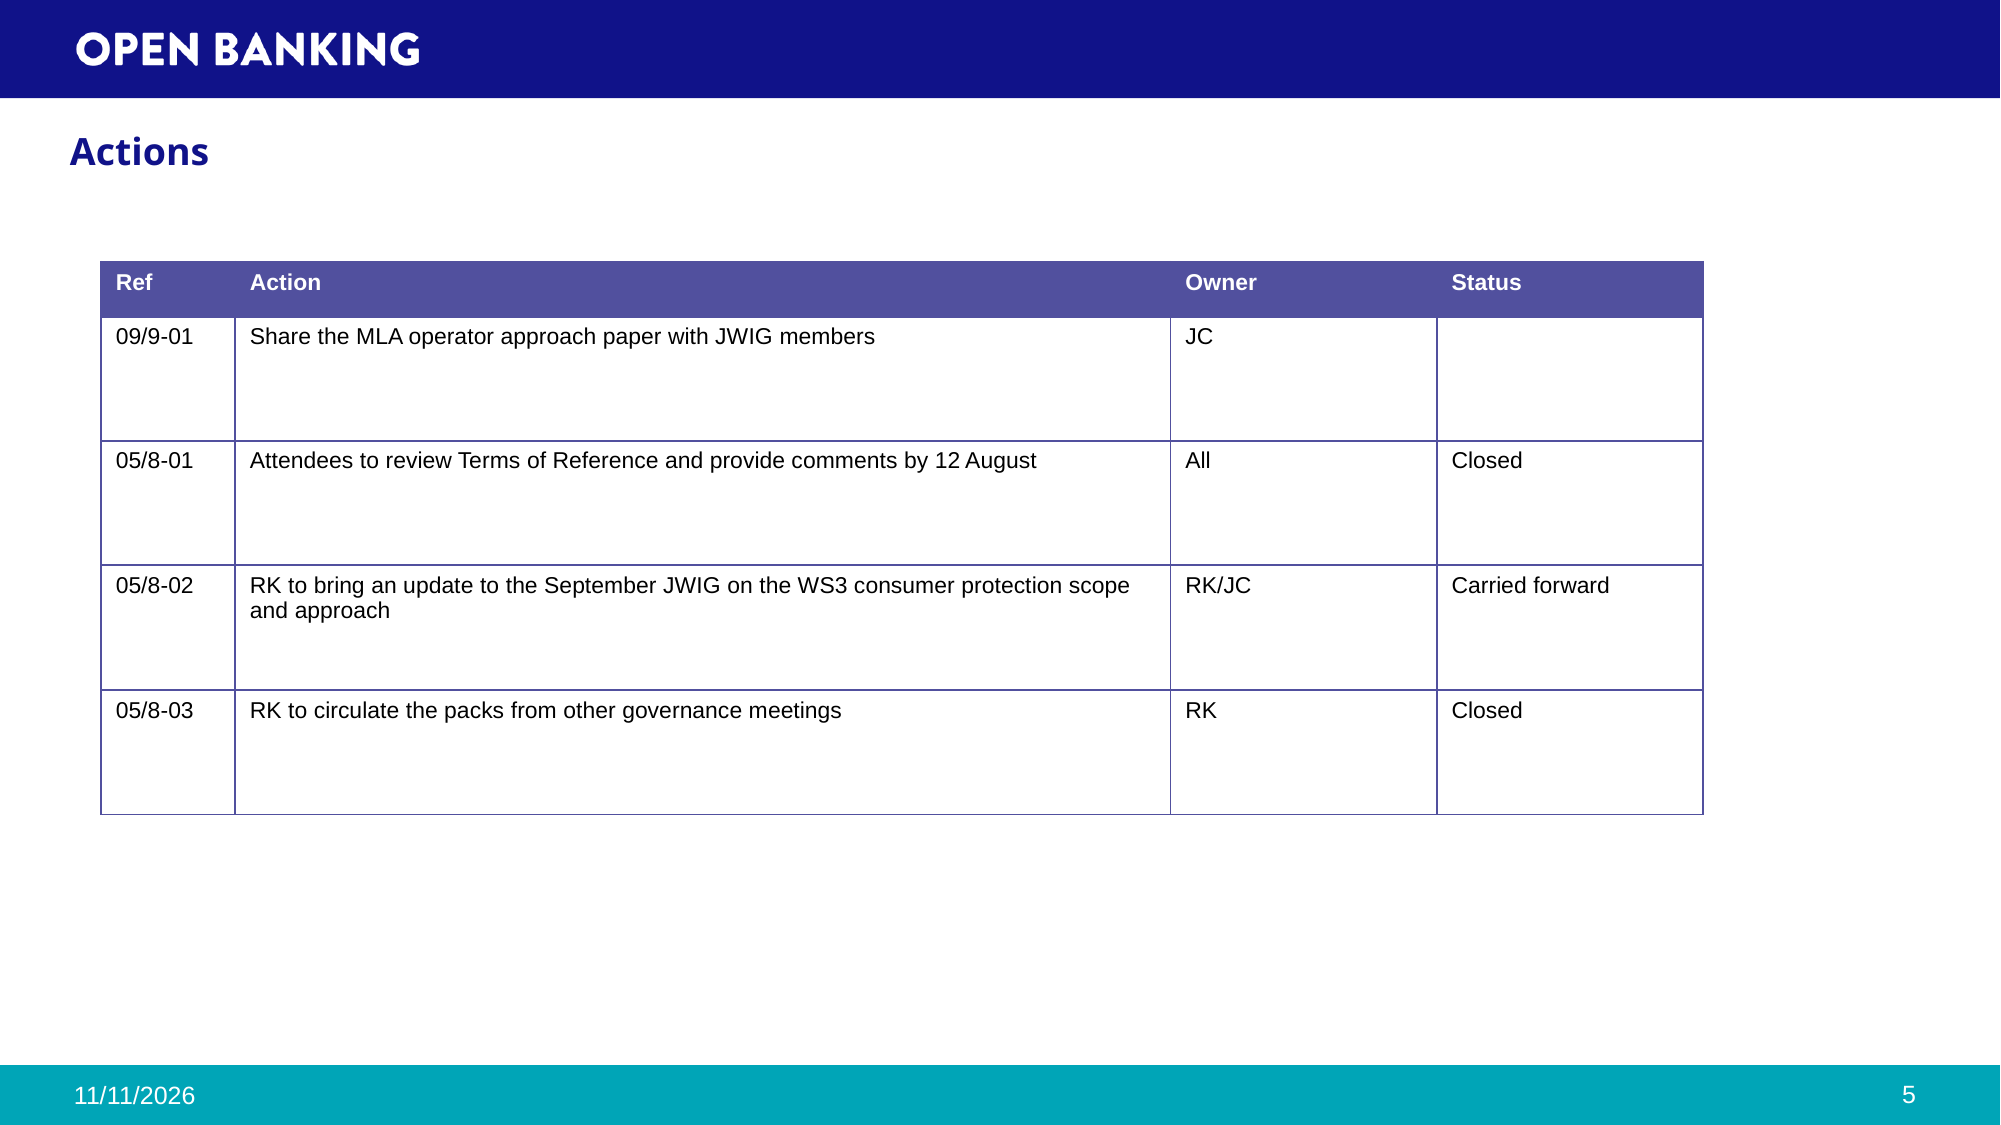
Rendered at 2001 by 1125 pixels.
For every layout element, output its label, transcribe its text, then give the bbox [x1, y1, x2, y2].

table_cell Closed [1438, 691, 1702, 814]
table_cell Carried forward [1438, 566, 1702, 689]
table_cell Closed [1438, 442, 1702, 564]
table_header Ref [102, 263, 234, 314]
footer [662, 1064, 1338, 1124]
table_cell 09/9-01 [102, 318, 234, 440]
table_cell 05/8-03 [102, 691, 234, 814]
table_header Status [1438, 263, 1702, 314]
table_header Owner [1171, 263, 1436, 314]
title Actions [54, 125, 1629, 207]
table_cell 05/8-02 [102, 566, 234, 689]
table_cell All [1171, 442, 1436, 564]
table_cell RK to circulate the packs from other governance meetings [236, 691, 1170, 814]
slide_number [59, 1065, 509, 1125]
table_header Action [236, 263, 1170, 314]
picture [43, 0, 452, 99]
table_cell RK to bring an update to the September JWIG on the WS3 consumer protection scope and approach [236, 566, 1170, 689]
table_cell [1438, 318, 1702, 440]
table_cell RK/JC [1171, 566, 1436, 689]
table_cell Attendees to review Terms of Reference and provide comments by 12 August [236, 442, 1170, 564]
table_cell Share the MLA operator approach paper with JWIG members [236, 318, 1170, 440]
table_cell JC [1171, 318, 1436, 440]
table_cell RK [1171, 691, 1436, 814]
table_cell 05/8-01 [102, 442, 234, 564]
slide_number 5 [1412, 1064, 1932, 1124]
